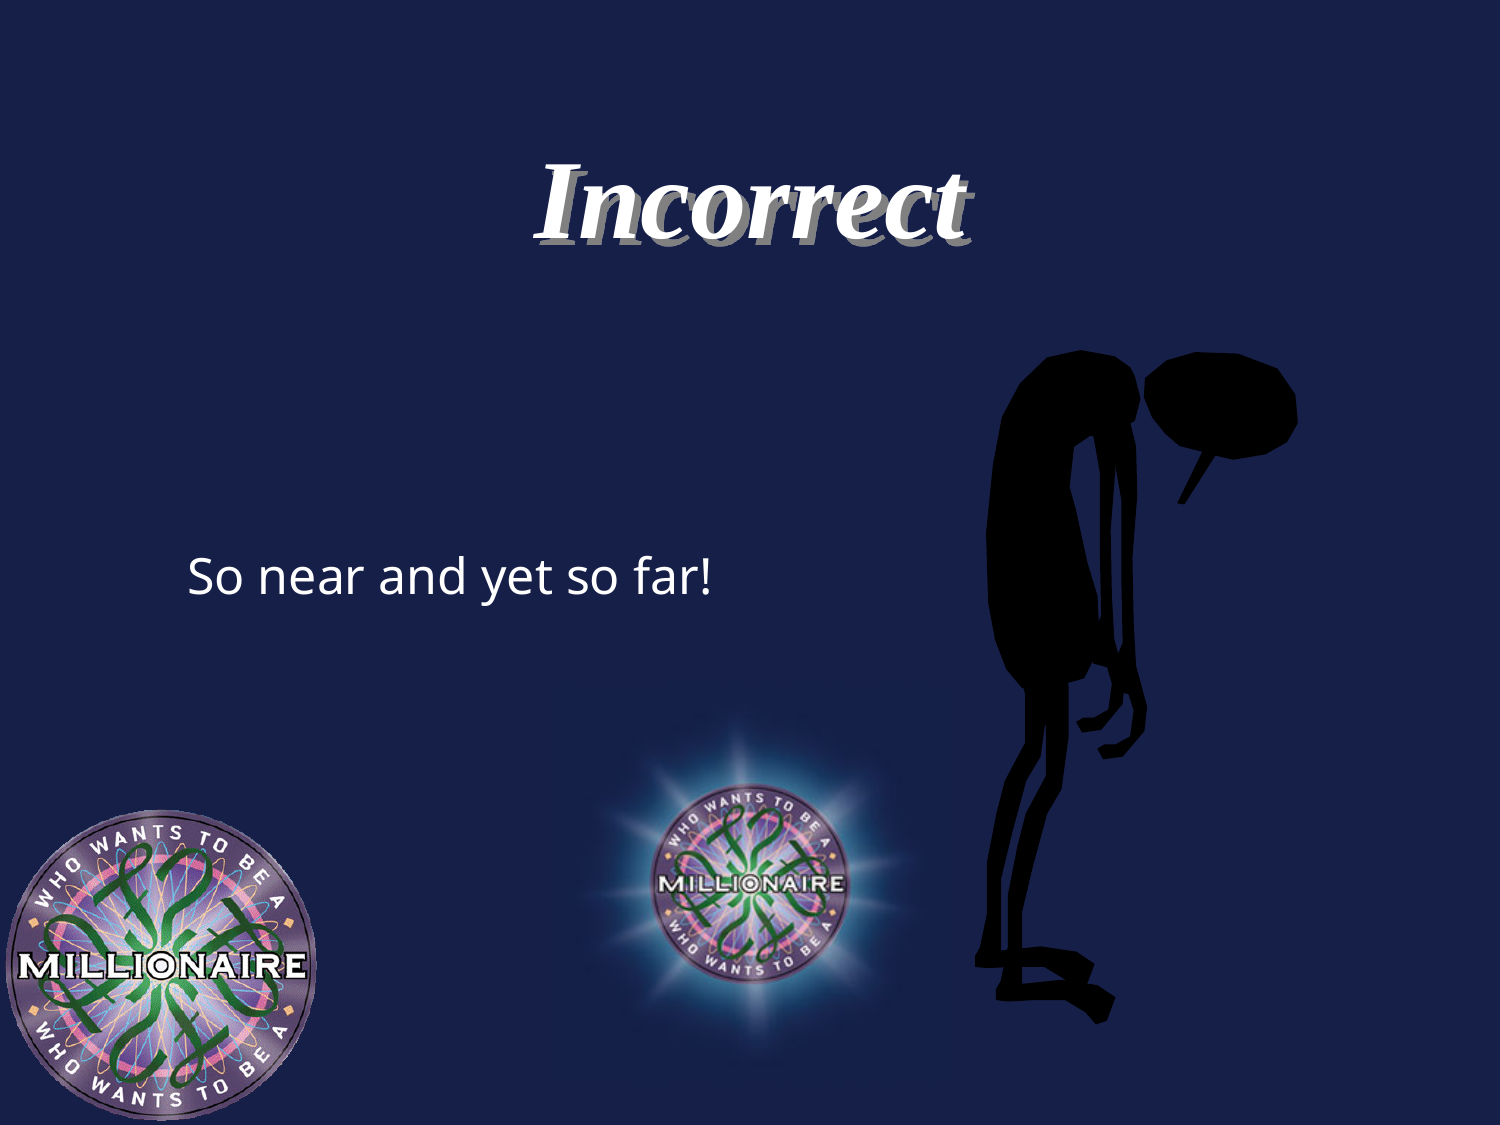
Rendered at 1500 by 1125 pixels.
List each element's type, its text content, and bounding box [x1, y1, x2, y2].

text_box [974, 349, 1298, 1026]
title Incorrect [112, 99, 1388, 288]
picture [0, 0, 1500, 1125]
list So near and yet so far! [87, 537, 813, 701]
